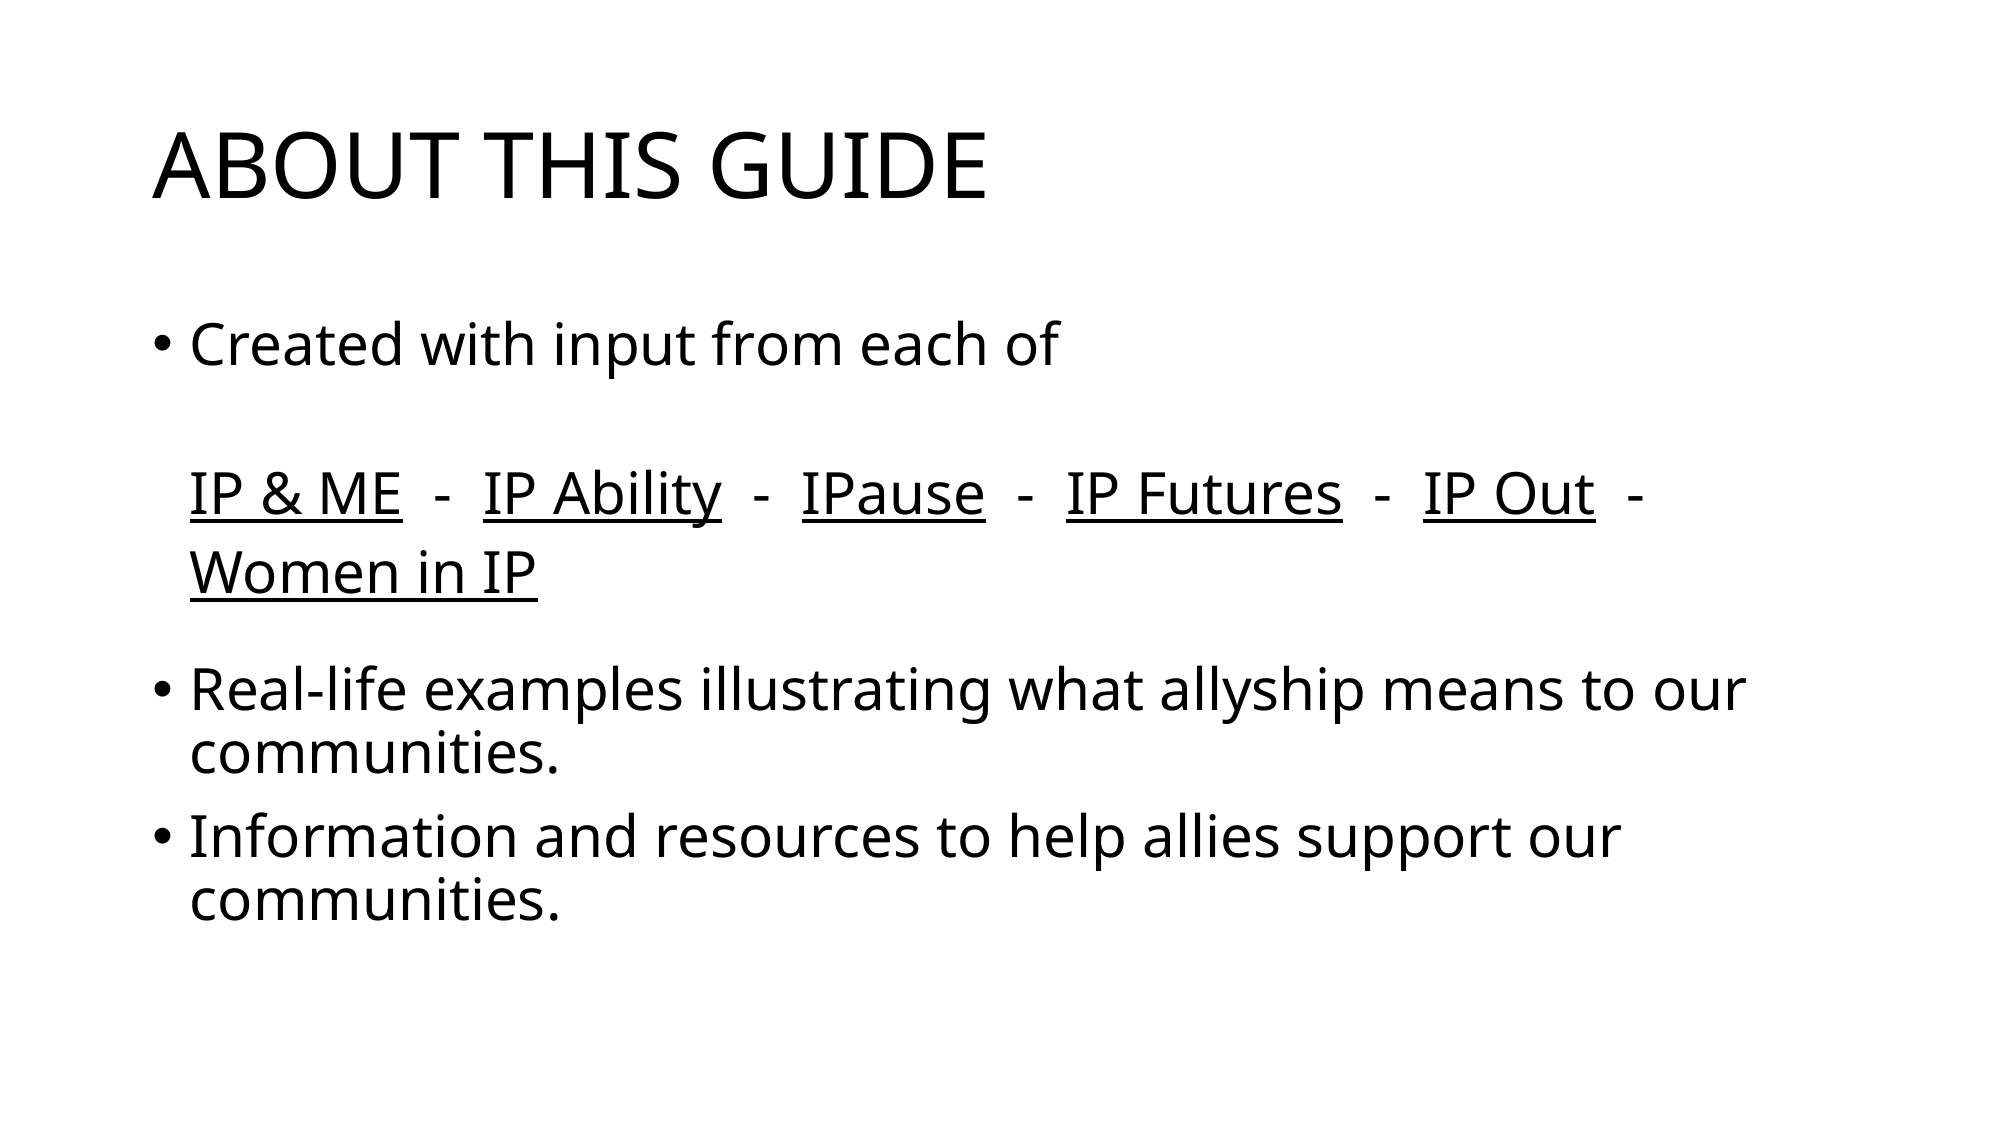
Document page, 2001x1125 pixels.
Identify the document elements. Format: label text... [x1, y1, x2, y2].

title ABOUT THIS GUIDE [137, 59, 1863, 278]
list Created with input from each of the IP Inclusive communities: IP & ME - IP Ability - IPause - IP Futures - IP Out - Women in IP Real-life examples illustrating what allyship means to our communities. Information and resources to help allies support our communities. [137, 299, 1863, 1014]
